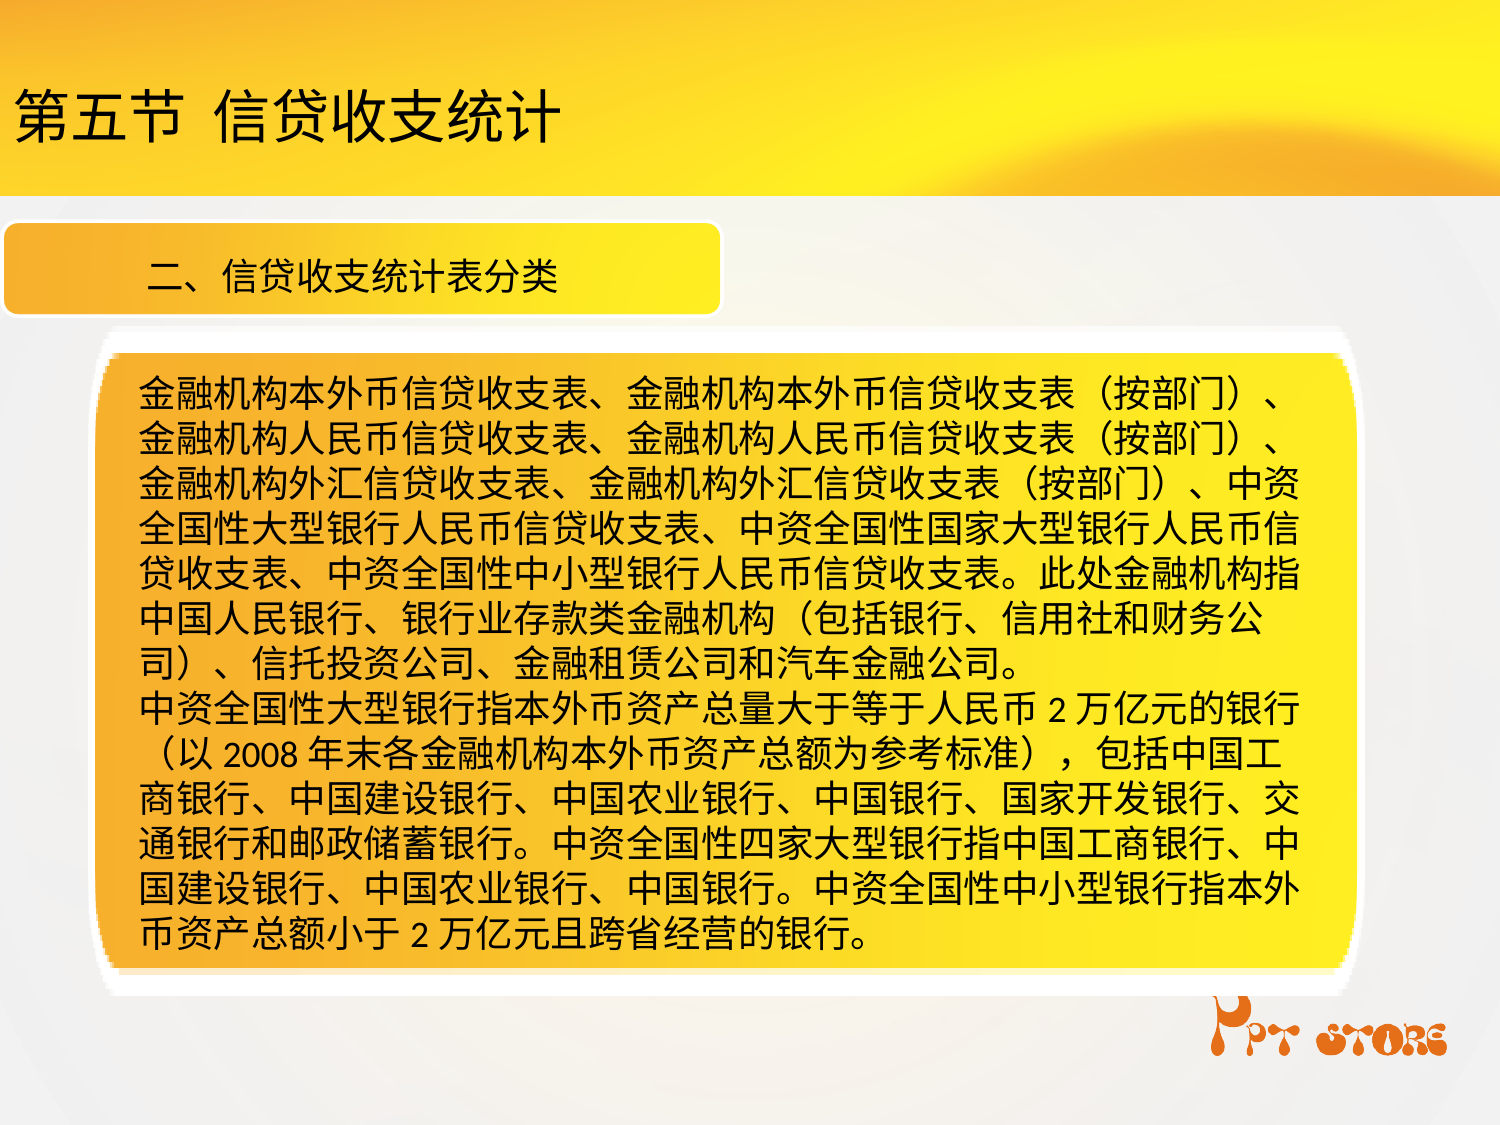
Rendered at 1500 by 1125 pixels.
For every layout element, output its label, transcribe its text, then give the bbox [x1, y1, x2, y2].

picture [0, 0, 1500, 1125]
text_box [88, 325, 1365, 1024]
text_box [0, 219, 725, 319]
title 第五节 信贷收支统计 [0, 56, 963, 173]
